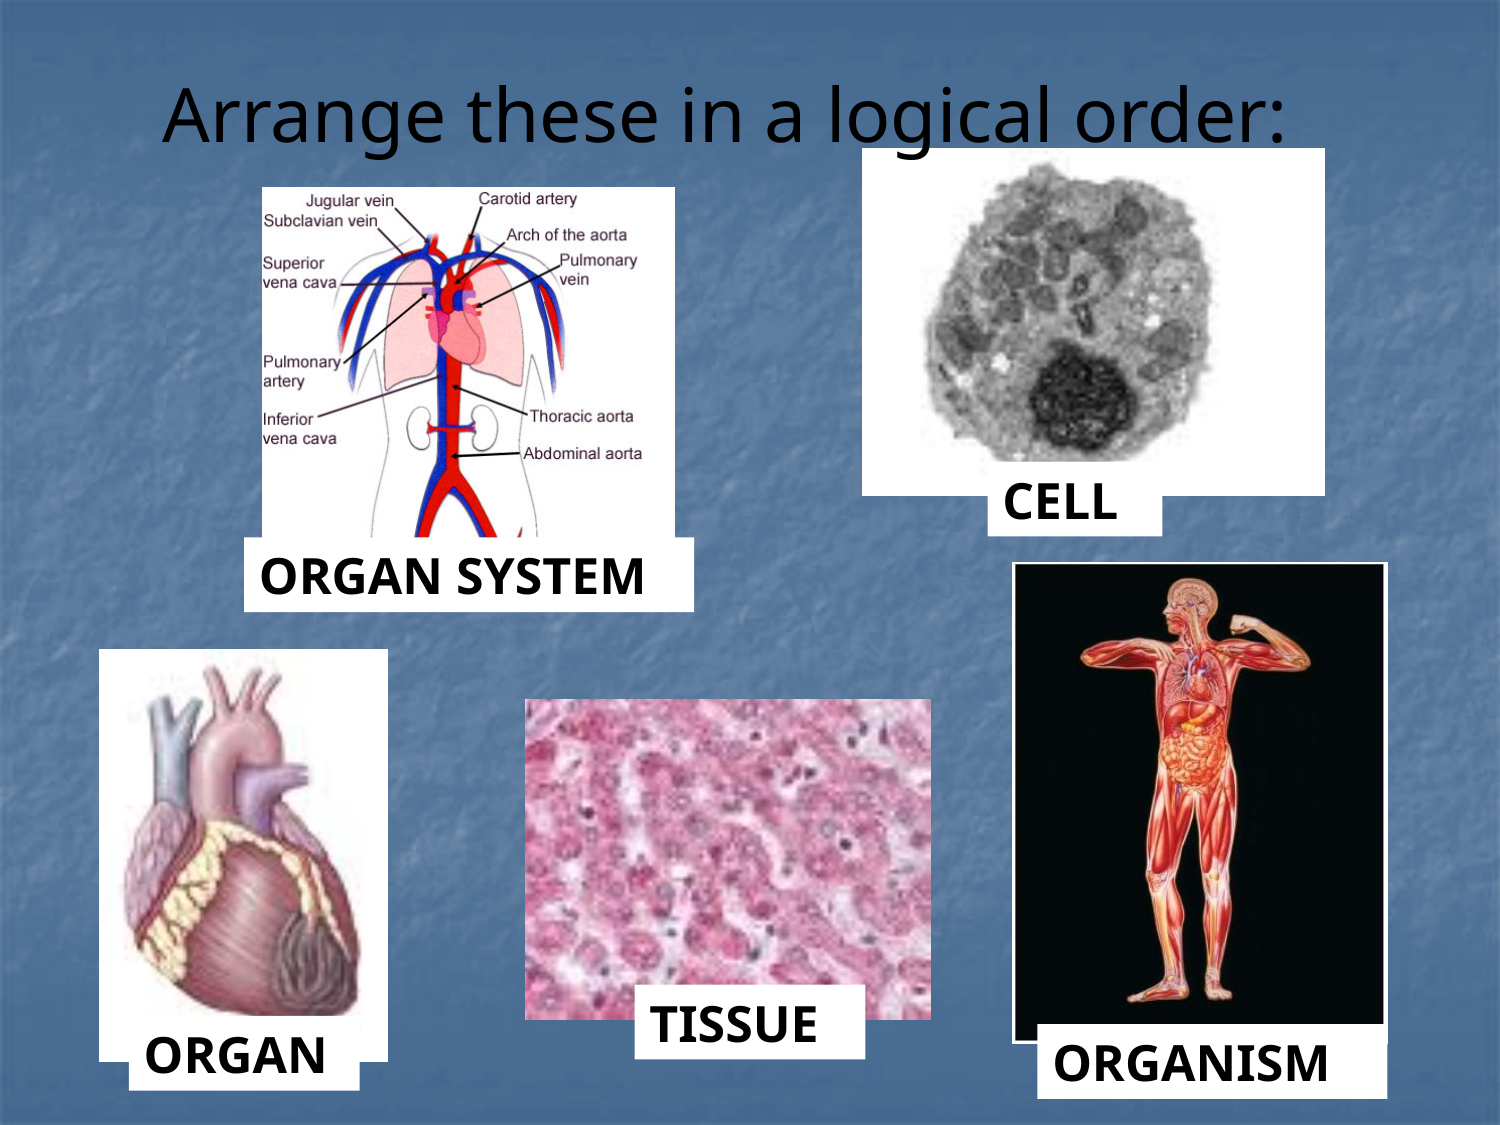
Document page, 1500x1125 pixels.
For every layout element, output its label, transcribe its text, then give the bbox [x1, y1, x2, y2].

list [1012, 562, 1388, 1044]
text_box ORGANISM [1037, 1050, 1388, 1099]
text_box ORGAN [128, 1070, 360, 1091]
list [262, 187, 676, 593]
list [862, 148, 1326, 496]
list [524, 699, 931, 1020]
picture [99, 649, 388, 1063]
title Arrange these in a logical order: [49, 0, 1401, 226]
text_box CELL [987, 505, 1163, 537]
text_box TISSUE [634, 1028, 866, 1060]
text_box ORGAN SYSTEM [244, 537, 695, 613]
